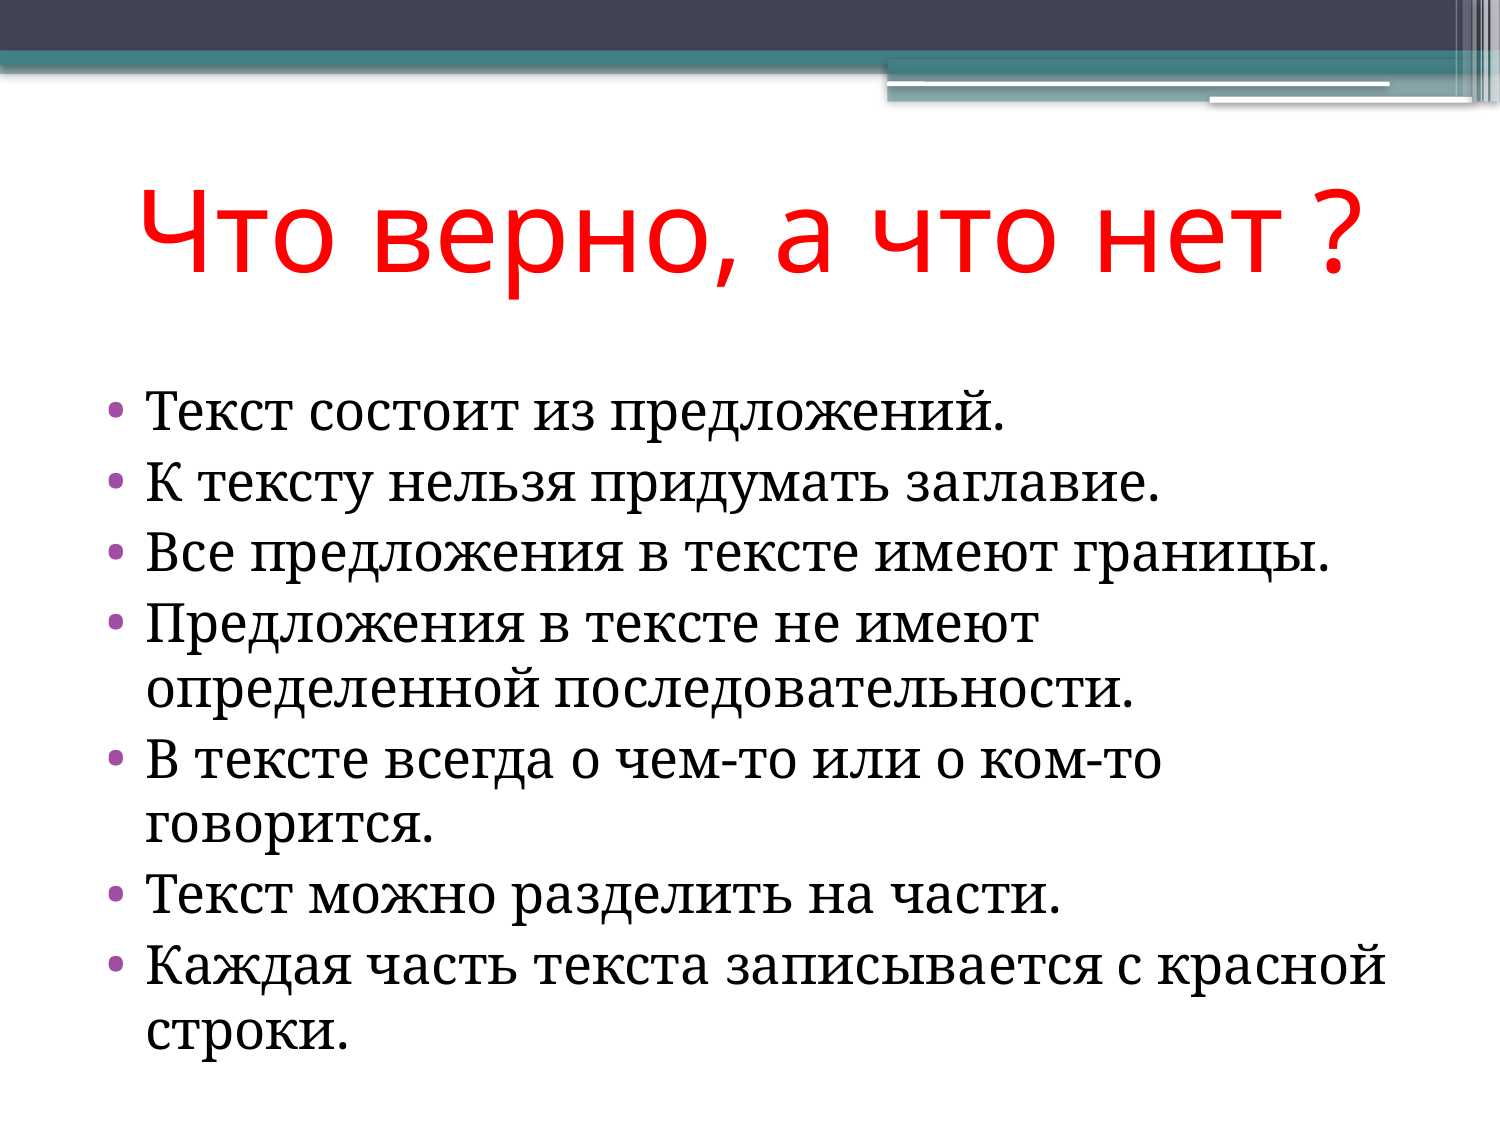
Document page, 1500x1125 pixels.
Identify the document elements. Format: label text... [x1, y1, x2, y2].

list Текст состоит из предложений. К тексту нельзя придумать заглавие. Все предложения в тексте имеют границы. Предложения в тексте не имеют определенной последовательности. В тексте всегда о чем-то или о ком-то говорится. Текст можно разделить на части. Каждая часть текста записывается с красной строки. [75, 368, 1425, 1079]
title Что верно, а что нет ? [75, 90, 1425, 363]
